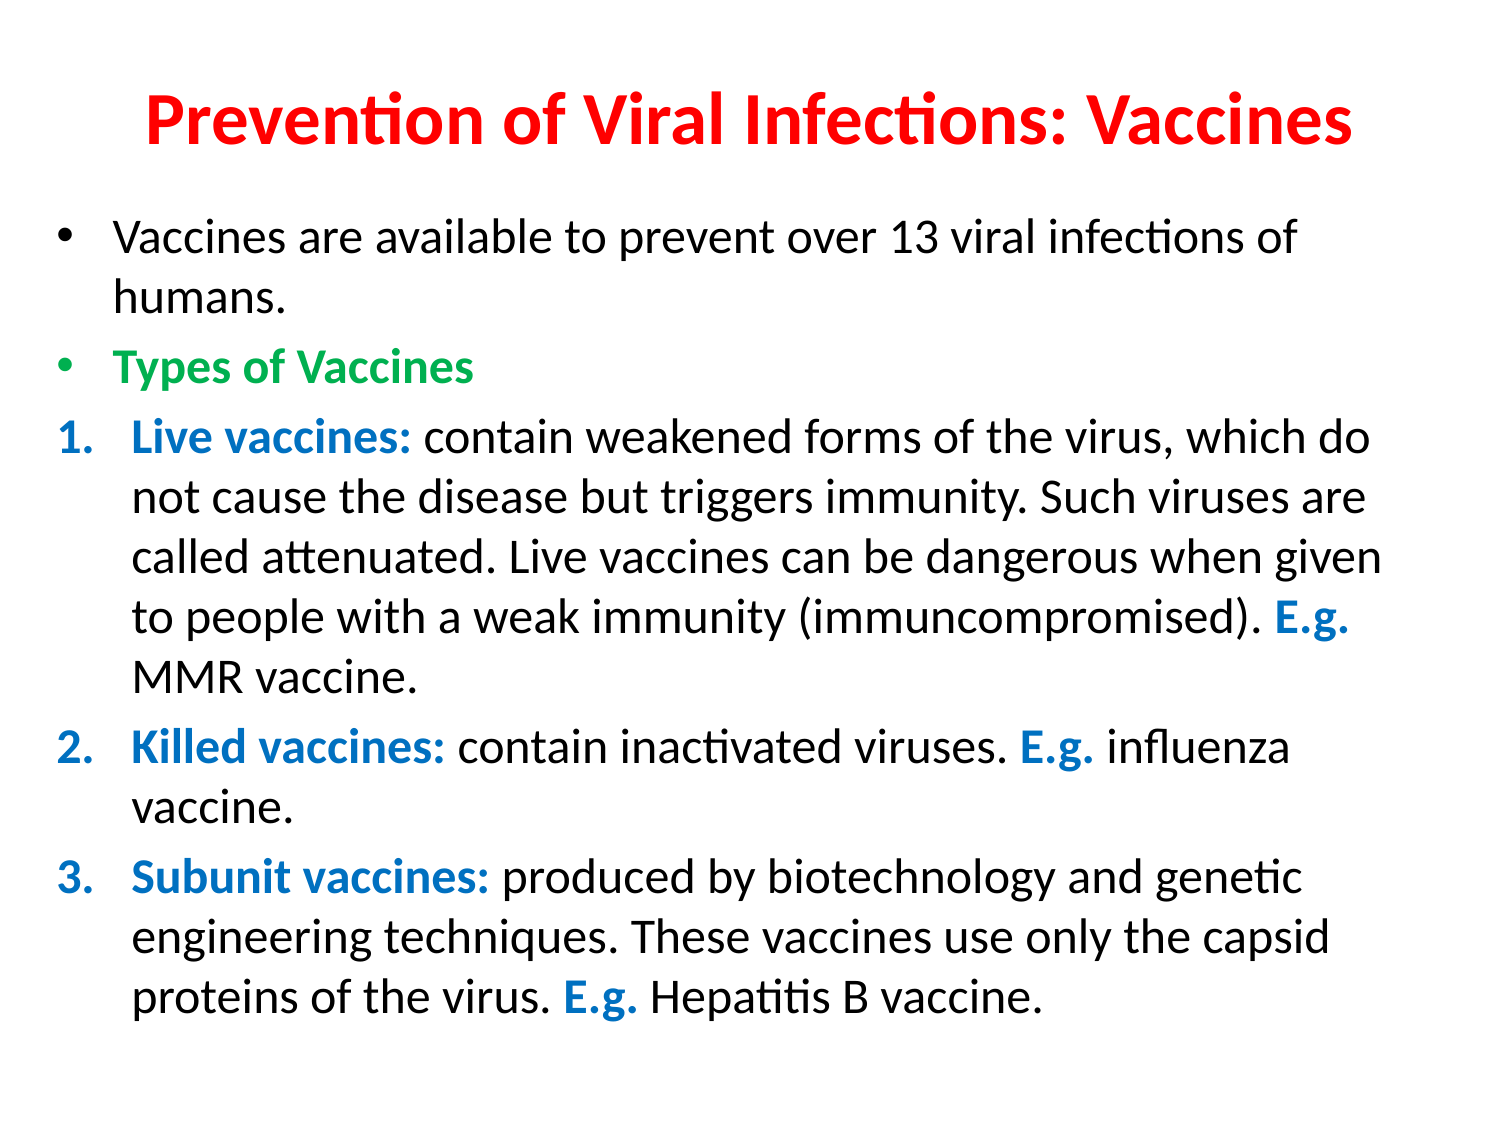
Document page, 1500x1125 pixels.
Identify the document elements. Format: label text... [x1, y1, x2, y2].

list Vaccines are available to prevent over 13 viral infections of humans. Types of Vaccines Live vaccines: contain weakened forms of the virus, which do not cause the disease but triggers immunity. Such viruses are called attenuated. Live vaccines can be dangerous when given to people with a weak immunity (immuncompromised). E.g. MMR vaccine. Killed vaccines: contain inactivated viruses. E.g. influenza vaccine. Subunit vaccines: produced by biotechnology and genetic engineering techniques. These vaccines use only the capsid proteins of the virus. E.g. Hepatitis B vaccine. [41, 196, 1447, 1071]
title Prevention of Viral Infections: Vaccines [75, 45, 1425, 185]
